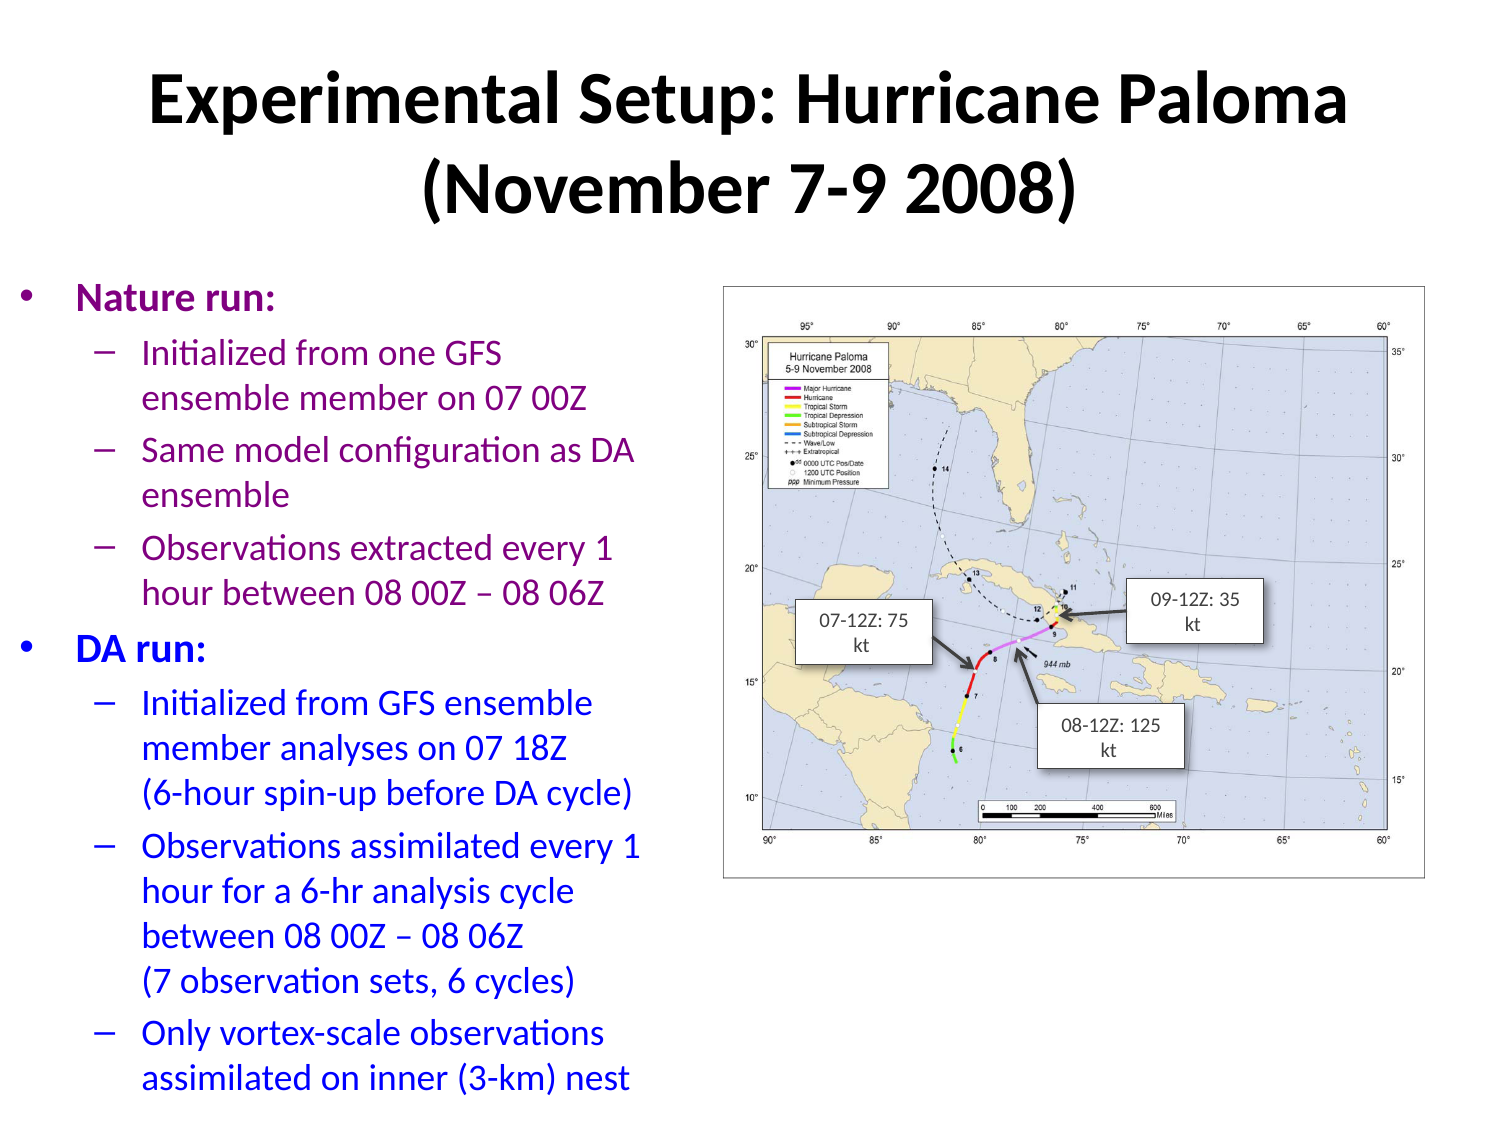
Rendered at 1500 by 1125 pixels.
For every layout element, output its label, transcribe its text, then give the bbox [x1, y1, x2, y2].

text_box Experimental Setup: Hurricane Paloma (November 7-9 2008) [74, 45, 348, 233]
text_box Nature run: Initialized from one GFS ensemble member on 07 00Z Same model configuration as DA ensemble Observations extracted every 1 hour between 08 00Z – 08 06Z DA run: Initialized from GFS ensemble member analyses on 07 18Z (6-hour spin-up before DA cycle) Observations assimilated every 1 hour for a 6-hr analysis cycle between 08 00Z – 08 06Z (7 observation sets, 6 cycles) Only vortex-scale observations assimilated on inner (3-km) nest [4, 262, 348, 1125]
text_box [353, 0, 1500, 1125]
